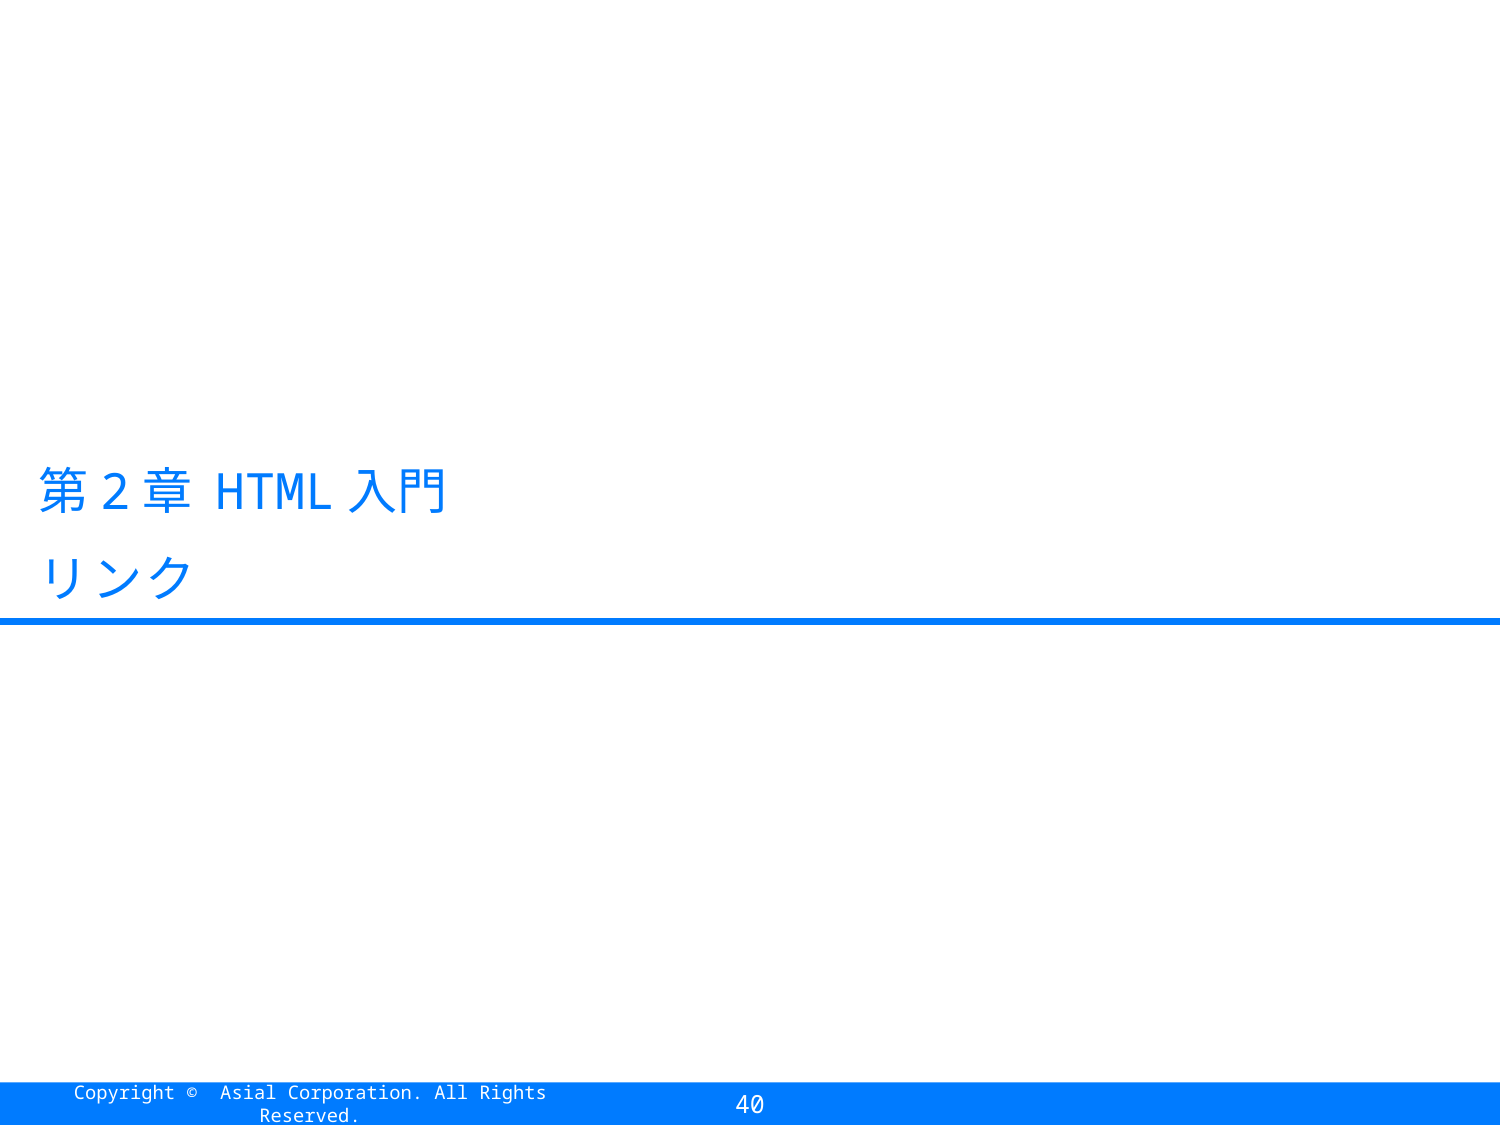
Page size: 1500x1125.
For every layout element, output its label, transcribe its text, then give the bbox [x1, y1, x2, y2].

title リンク [23, 538, 1500, 616]
list 第2章 HTML入門 [23, 444, 1500, 536]
slide_number 40 [581, 1075, 919, 1125]
